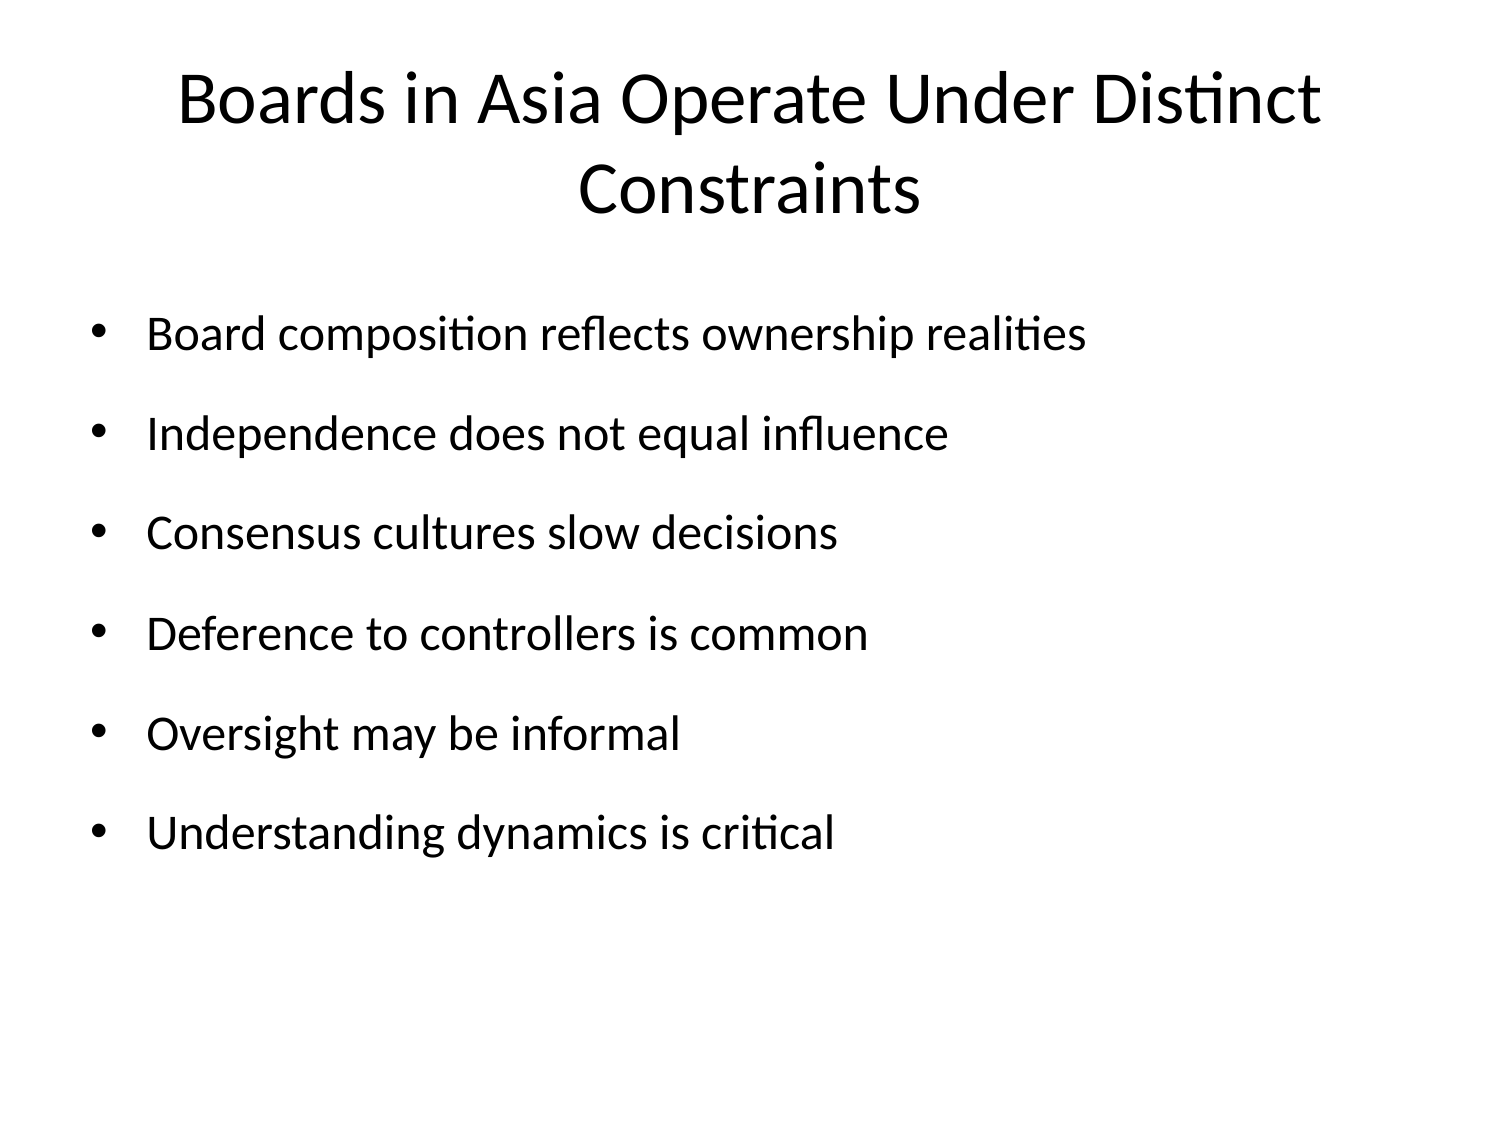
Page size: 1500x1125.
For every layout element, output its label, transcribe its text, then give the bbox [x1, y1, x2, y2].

list Board composition reflects ownership realities Independence does not equal influence Consensus cultures slow decisions Deference to controllers is common Oversight may be informal Understanding dynamics is critical [75, 262, 1425, 1005]
title Boards in Asia Operate Under Distinct Constraints [75, 45, 1425, 233]
